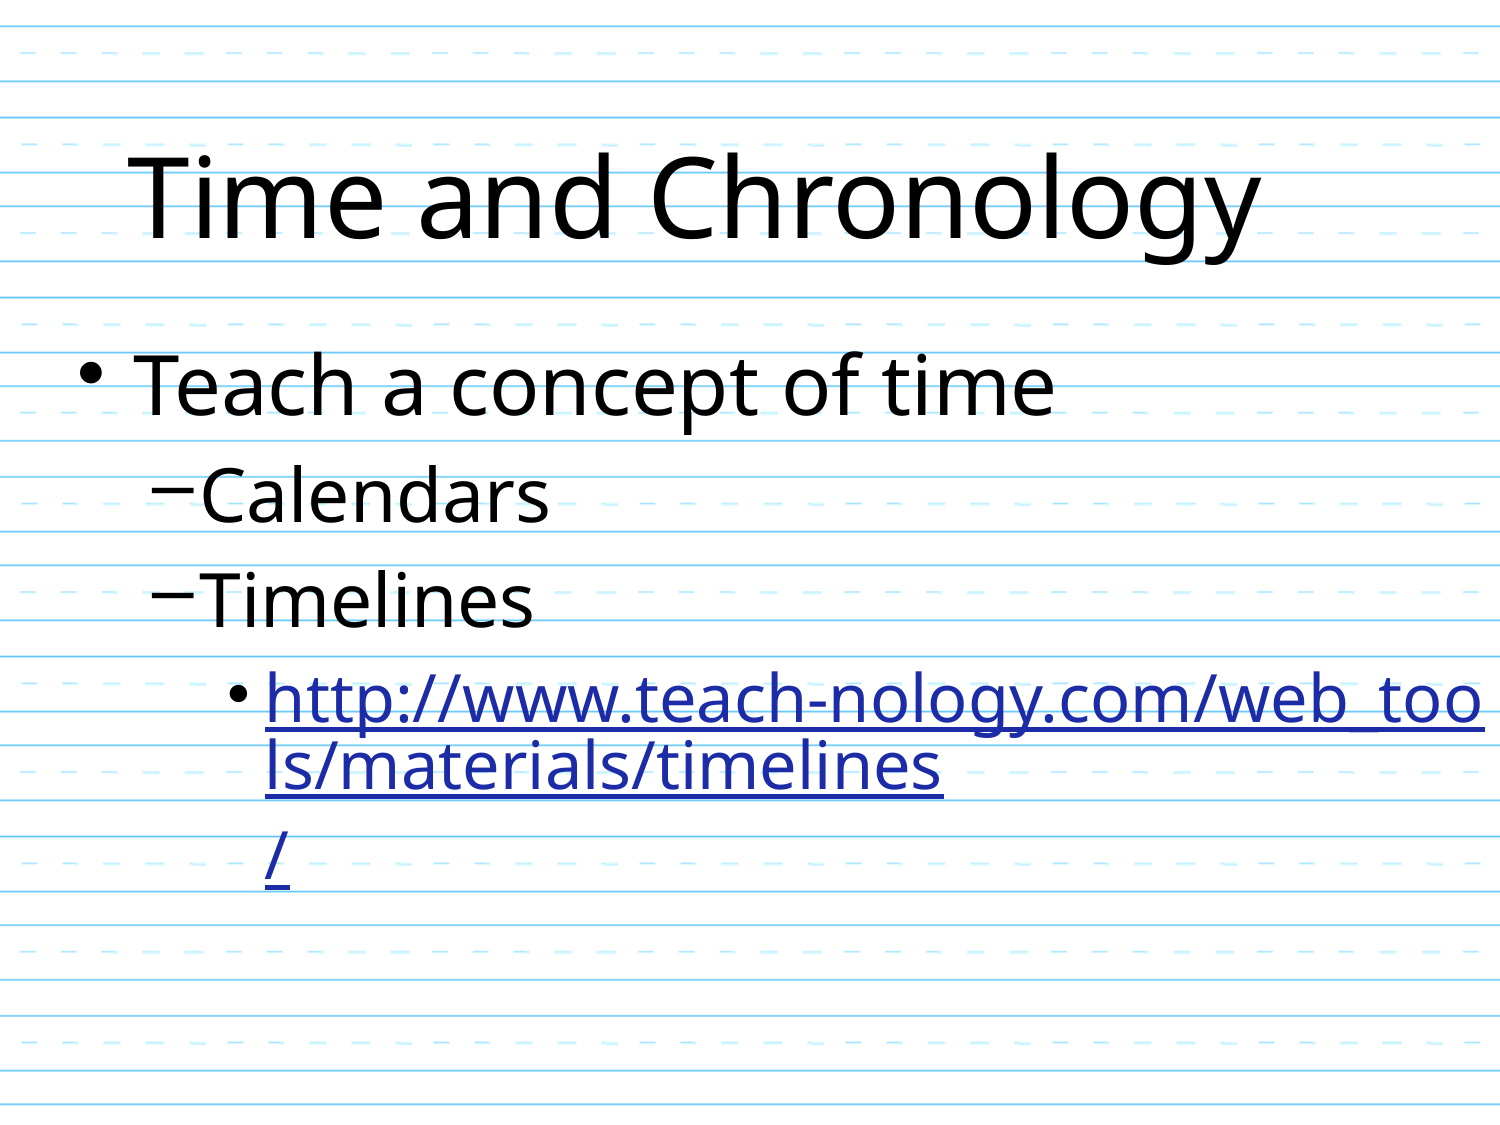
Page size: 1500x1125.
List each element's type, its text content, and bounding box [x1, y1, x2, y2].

list Teach a concept of time Calendars Timelines http://www.teach-nology.com/web_tools/materials/timelines/ [62, 324, 1500, 788]
title Time and Chronology [112, 99, 1388, 288]
picture [0, 0, 1500, 1125]
